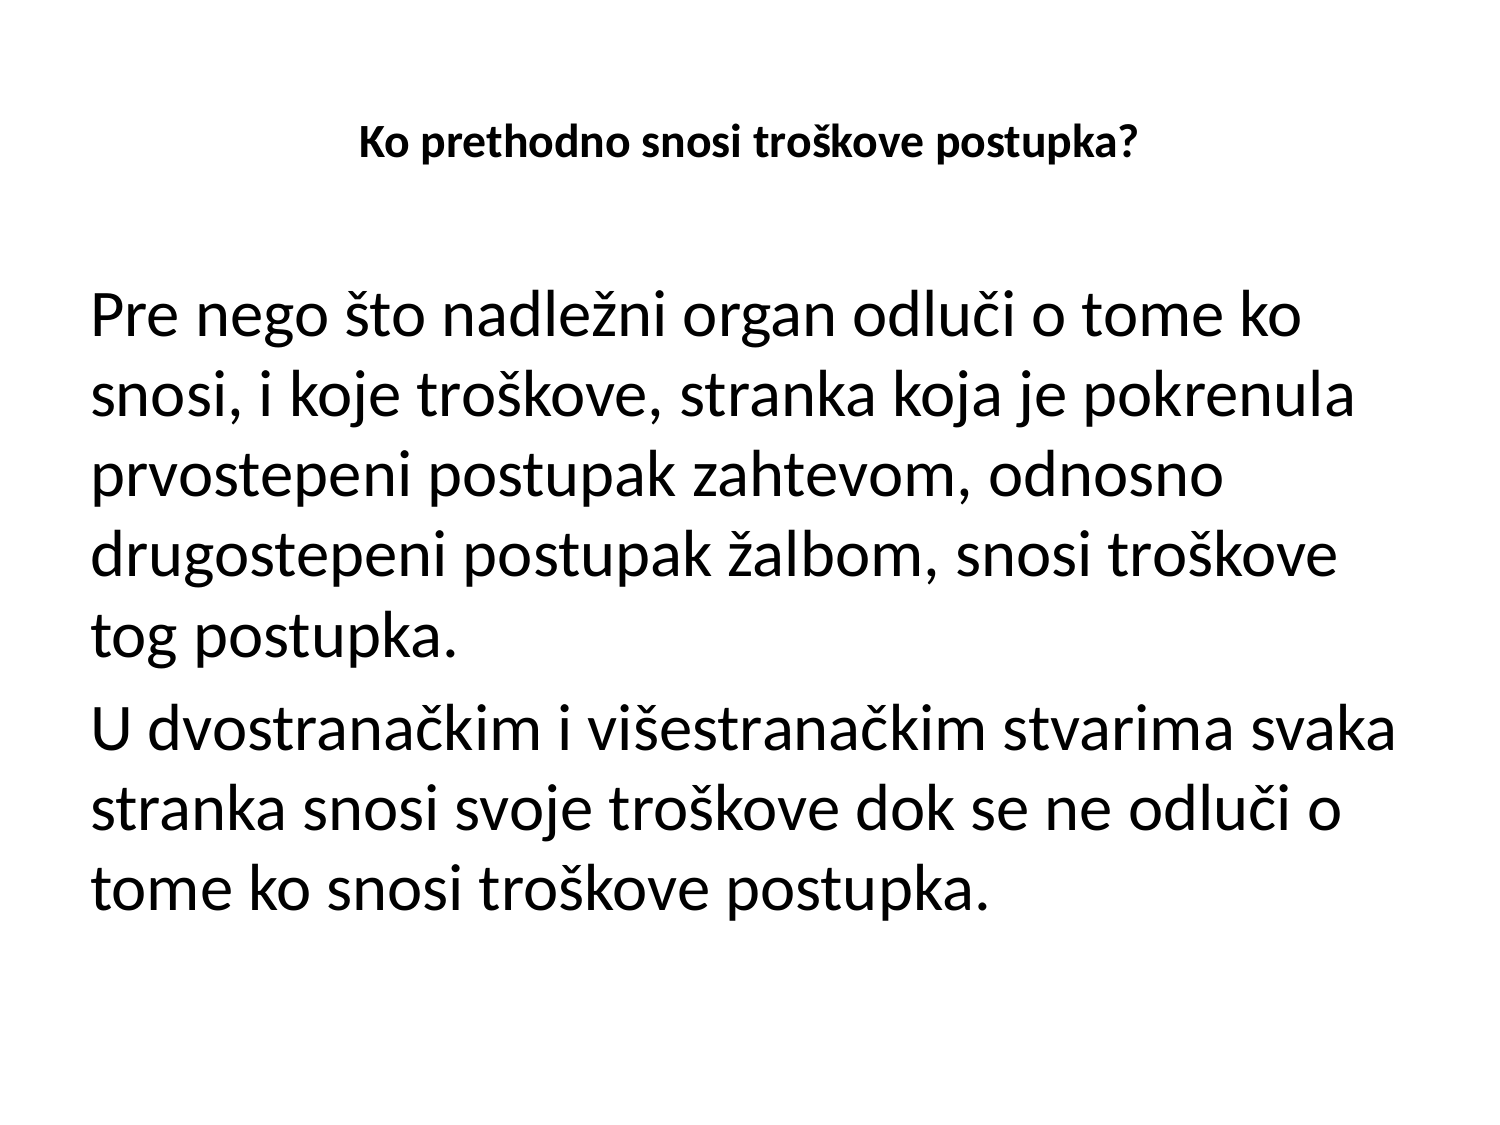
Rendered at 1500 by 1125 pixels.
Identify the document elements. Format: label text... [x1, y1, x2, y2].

list Pre nego što nadležni organ odluči o tome ko snosi, i koje troškove, stranka koja je pokrenula prvostepeni postupak zahtevom, odnosno drugostepeni postupak žalbom, snosi troškove tog postupka. U dvostranačkim i višestranačkim stvarima svaka stranka snosi svoje troškove dok se ne odluči o tome ko snosi troškove postupka. [75, 262, 1425, 1005]
title Ko prethodno snosi troškove postupka? [75, 45, 1425, 233]
